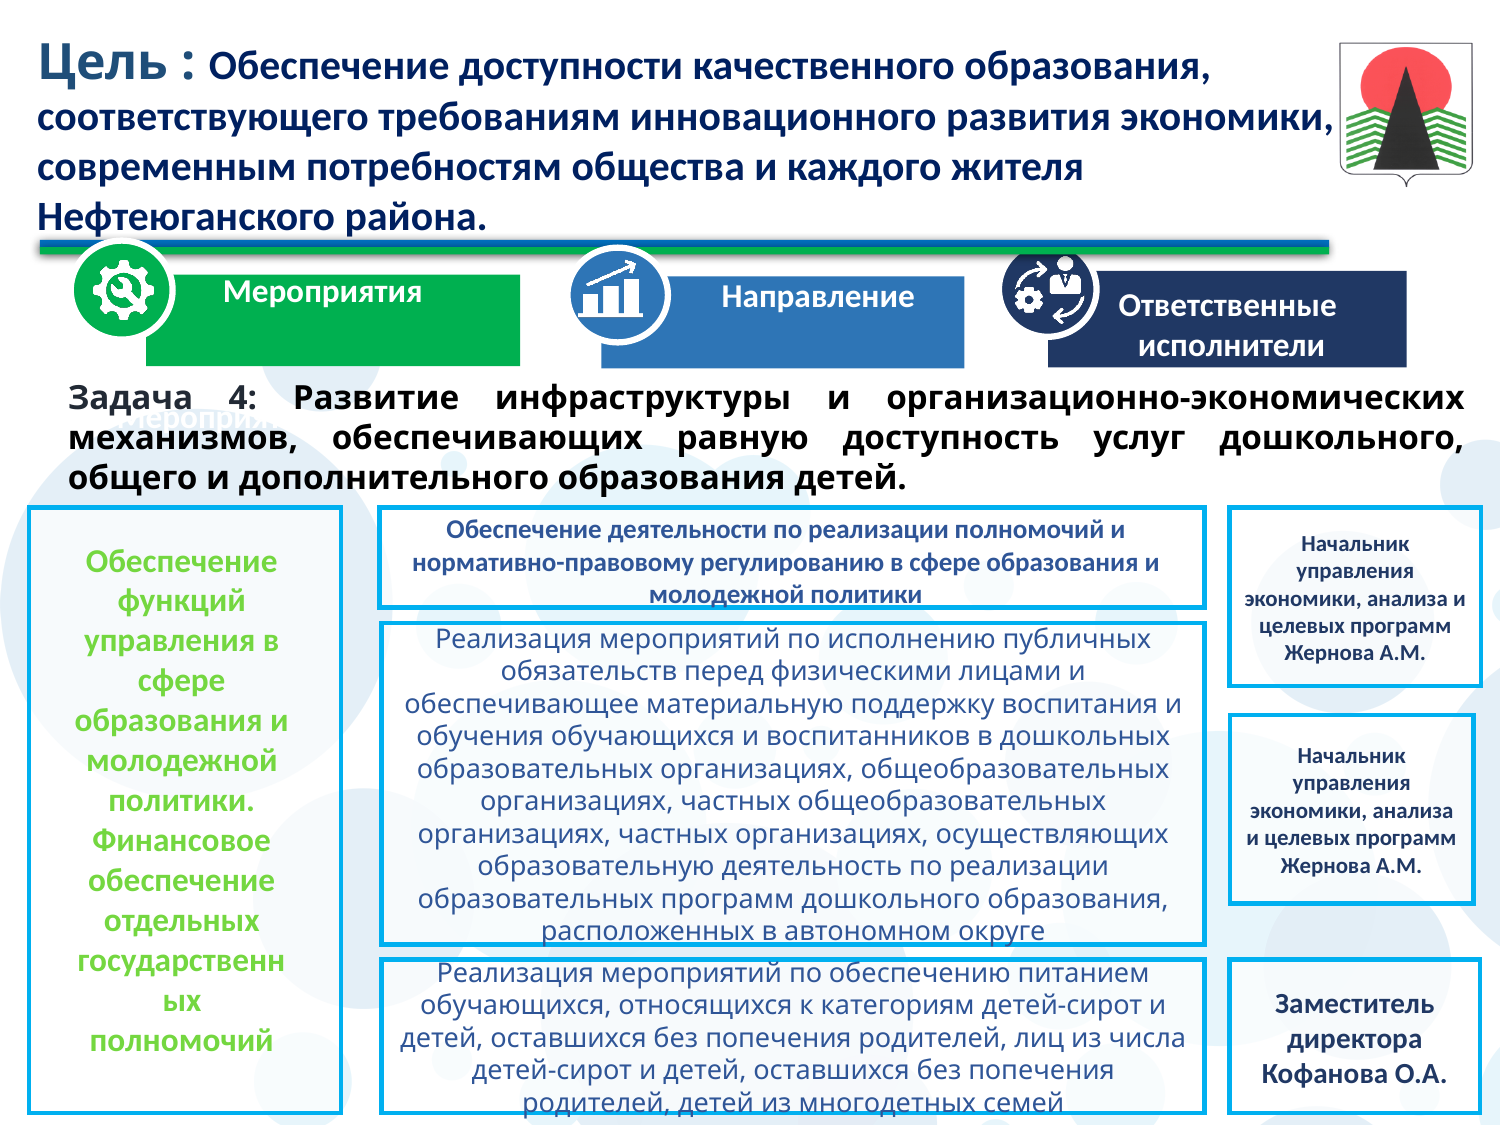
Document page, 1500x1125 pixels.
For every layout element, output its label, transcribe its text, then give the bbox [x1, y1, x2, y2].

text_box [379, 507, 388, 609]
text_box [145, 274, 521, 367]
text_box Задача 4: Развитие инфраструктуры и организационно-экономических механизмов, обеспечивающих равную доступность услуг дошкольного, общего и дополнительного образования детей. [53, 368, 1481, 504]
text_box Заместитель директора Кофанова О.А. [1229, 959, 1481, 1114]
text_box [997, 263, 1083, 338]
text_box [1047, 270, 1103, 368]
text_box [1087, 263, 1098, 320]
text_box Начальник управления экономики, анализа и целевых программ Жернова А.М. [1229, 714, 1475, 904]
text_box [28, 507, 342, 1114]
text_box Направление [706, 266, 931, 322]
text_box [1360, 270, 1408, 368]
text_box [69, 255, 174, 341]
picture [578, 256, 643, 320]
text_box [39, 239, 1330, 255]
picture [93, 260, 154, 320]
text_box [566, 255, 669, 344]
text_box Реализация мероприятий по исполнению публичных обязательств перед физическими лицами и обеспечивающее материальную поддержку воспитания и обучения обучающихся и воспитанников в дошкольных образовательных организациях, общеобразовательных организациях, частных общеобразовательных организациях, частных организациях, осуществляющих образовательную деятельность по реализации образовательных программ дошкольного образования, расположенных в автономном округе [381, 622, 1205, 945]
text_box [514, 603, 949, 664]
text_box Начальник управления экономики, анализа и целевых программ Жернова А.М. [1229, 507, 1482, 687]
text_box Обеспечение деятельности по реализации полномочий и нормативно-правовому регулированию в сфере образования и молодежной политики [388, 504, 1184, 617]
text_box Ответственные исполнители [1103, 235, 1360, 368]
picture [1012, 256, 1087, 324]
text_box Обеспечение функций управления в сфере образования и молодежной политики. Финансовое обеспечение отдельных государственных полномочий [53, 531, 311, 1066]
text_box [600, 275, 965, 368]
picture [1338, 41, 1474, 188]
text_box Цель : Обеспечение доступности качественного образования, соответствующего требованиям инновационного развития экономики, современным потребностям общества и каждого жителя Нефтеюганского района. [22, 21, 1406, 247]
text_box [1184, 507, 1205, 609]
text_box Мероприятия [207, 262, 438, 317]
text_box Реализация мероприятий по обеспечению питанием обучающихся, относящихся к категориям детей-сирот и детей, оставшихся без попечения родителей, лиц из числа детей-сирот и детей, оставшихся без попечения родителей, детей из многодетных семей [381, 959, 1205, 1114]
